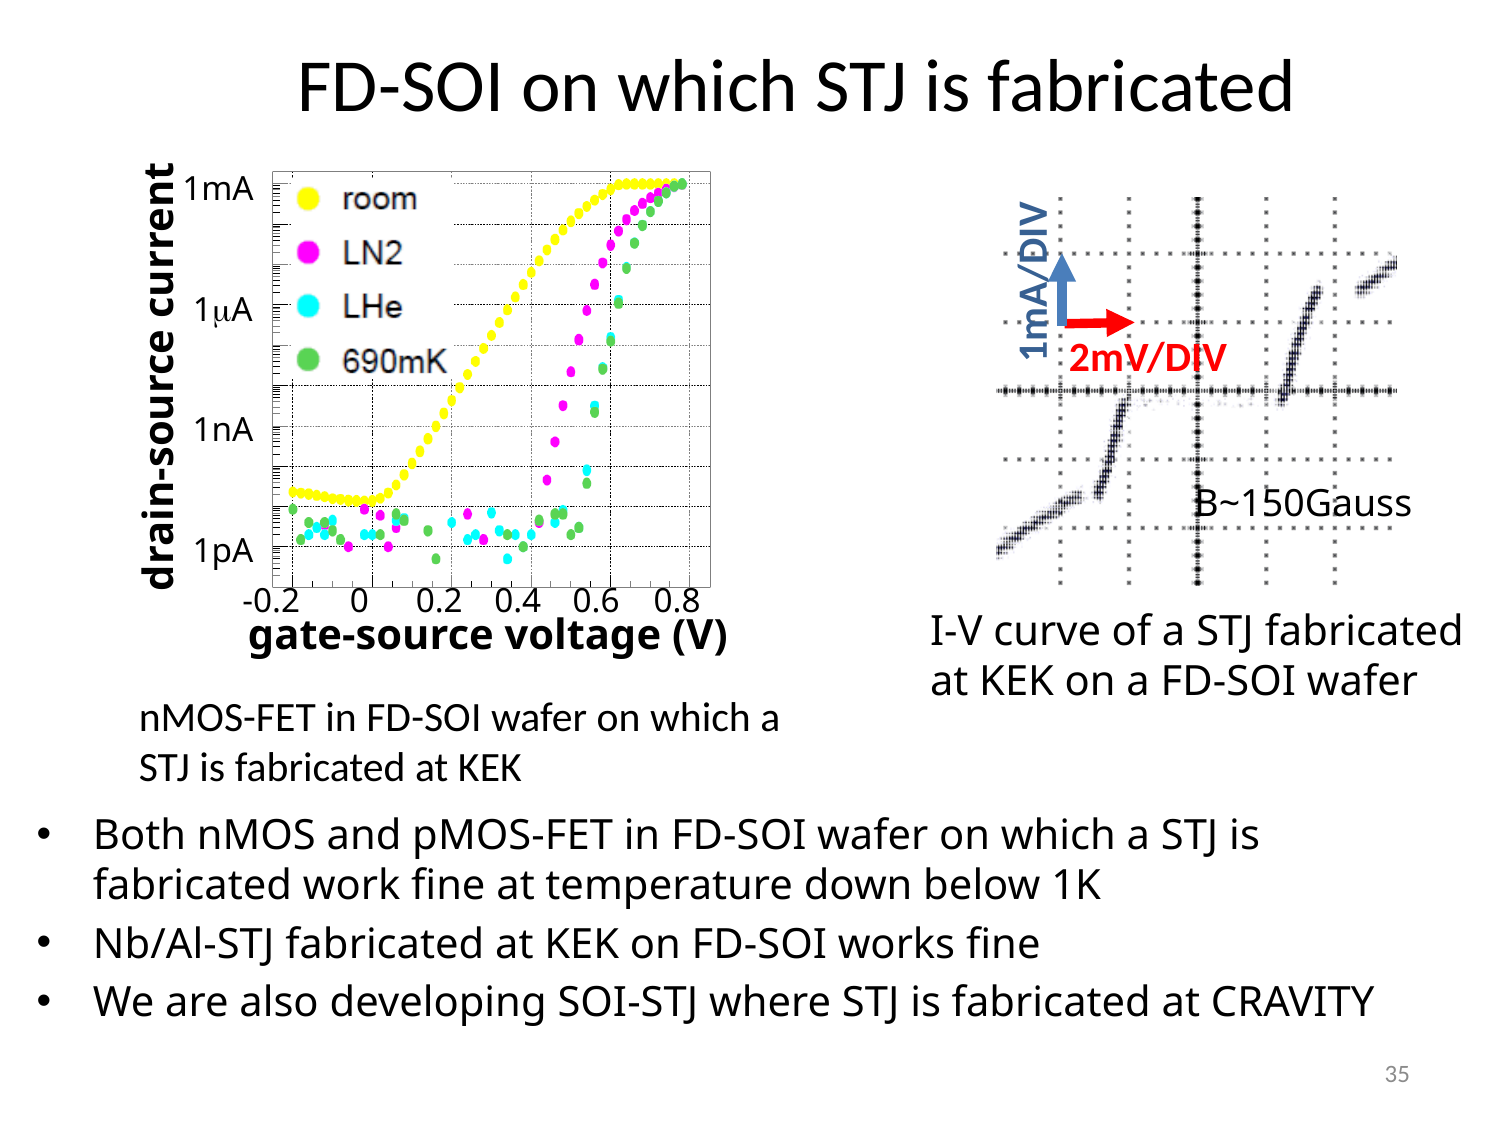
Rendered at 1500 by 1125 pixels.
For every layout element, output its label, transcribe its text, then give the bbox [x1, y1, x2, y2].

text_box nMOS-FET in FD-SOI wafer on which a STJ is fabricated at KEK [123, 682, 857, 798]
text_box Both nMOS and pMOS-FET in FD-SOI wafer on which a STJ is fabricated work fine at temperature down below 1K Nb/Al-STJ fabricated at KEK on FD-SOI works fine We are also developing SOI-STJ where STJ is fabricated at CRAVITY [21, 800, 1440, 1049]
text_box I-V curve of a STJ fabricated at KEK on a FD-SOI wafer [915, 596, 1500, 712]
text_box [995, 178, 1440, 586]
title FD-SOI on which STJ is fabricated [122, 23, 1472, 140]
slide_number 35 [1074, 1042, 1425, 1103]
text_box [123, 159, 723, 666]
